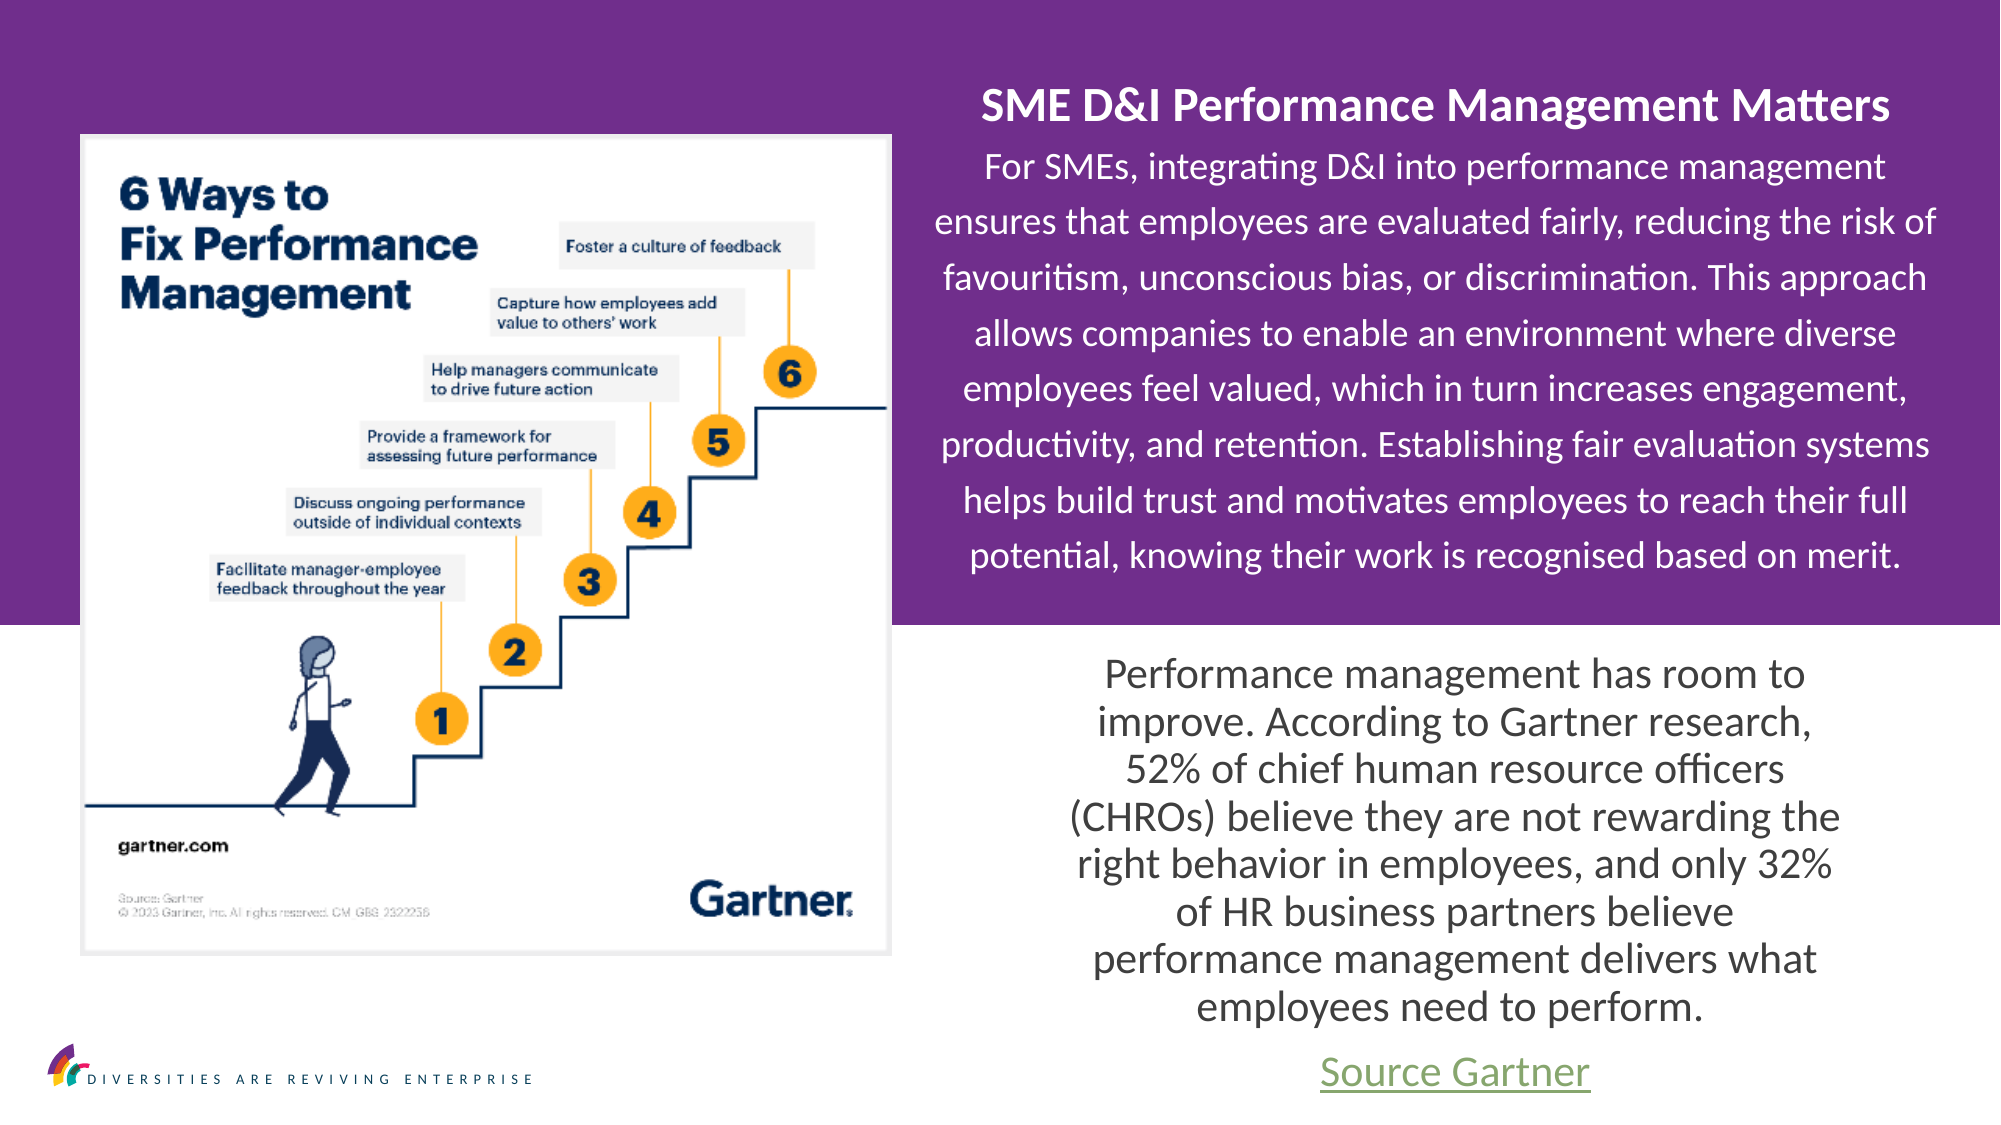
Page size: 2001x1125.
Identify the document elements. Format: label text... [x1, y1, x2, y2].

list Performance management has room to improve. According to Gartner research, 52% of chief human resource officers (CHROs) believe they are not rewarding the right behavior in employees, and only 32% of HR business partners believe performance management delivers what employees need to perform. Source Gartner [1041, 643, 1871, 1105]
picture [80, 134, 892, 956]
list SME D&I Performance Management Matters For SMEs, integrating D&I into performance management ensures that employees are evaluated fairly, reducing the risk of favouritism, unconscious bias, or discrimination. This approach allows companies to enable an environment where diverse employees feel valued, which in turn increases engagement, productivity, and retention. Establishing fair evaluation systems helps build trust and motivates employees to reach their full potential, knowing their work is recognised based on merit. [918, 53, 1954, 607]
